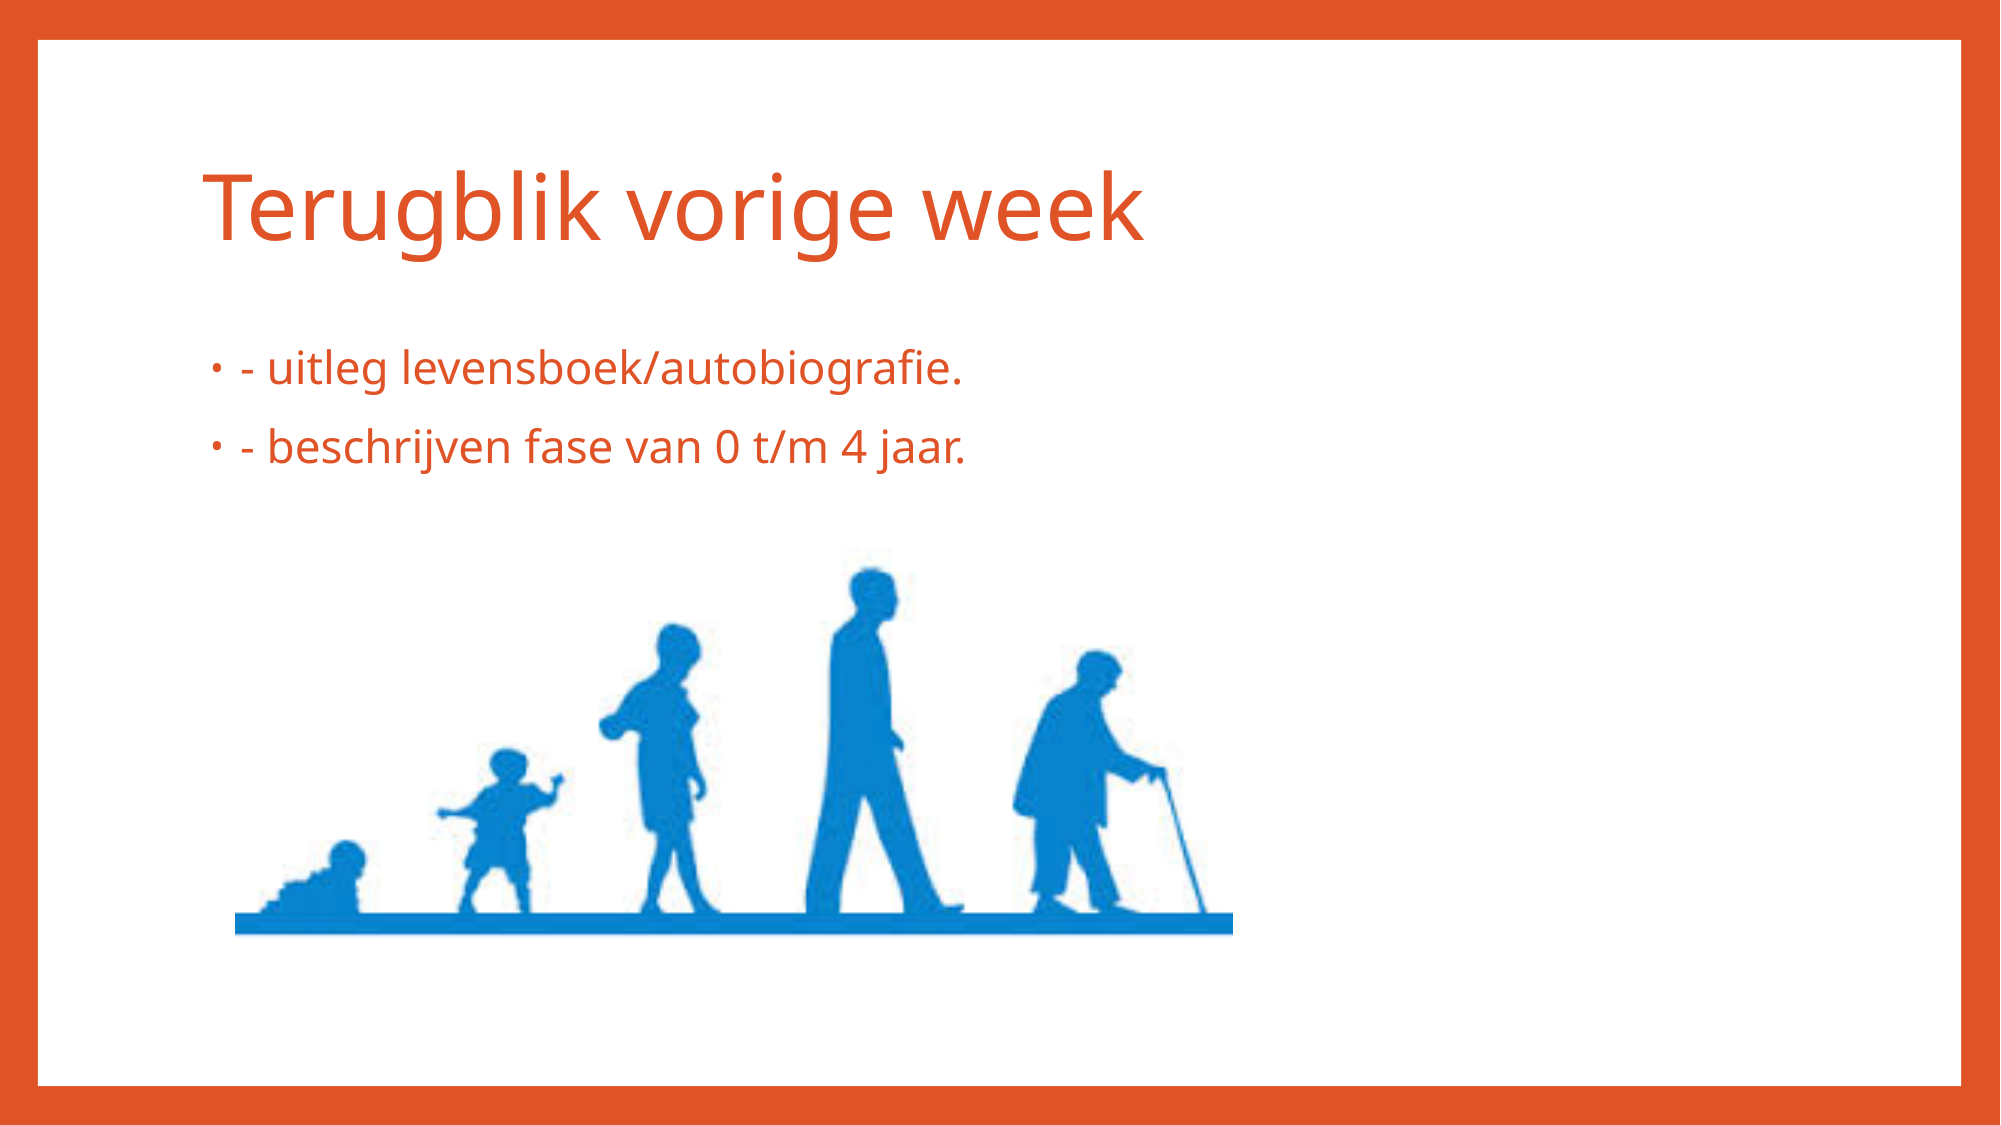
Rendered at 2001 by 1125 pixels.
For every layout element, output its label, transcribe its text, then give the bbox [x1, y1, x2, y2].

list - uitleg levensboek/autobiografie. - beschrijven fase van 0 t/m 4 jaar. [187, 337, 1808, 1000]
title Terugblik vorige week [187, 99, 1808, 323]
picture [235, 524, 1233, 988]
